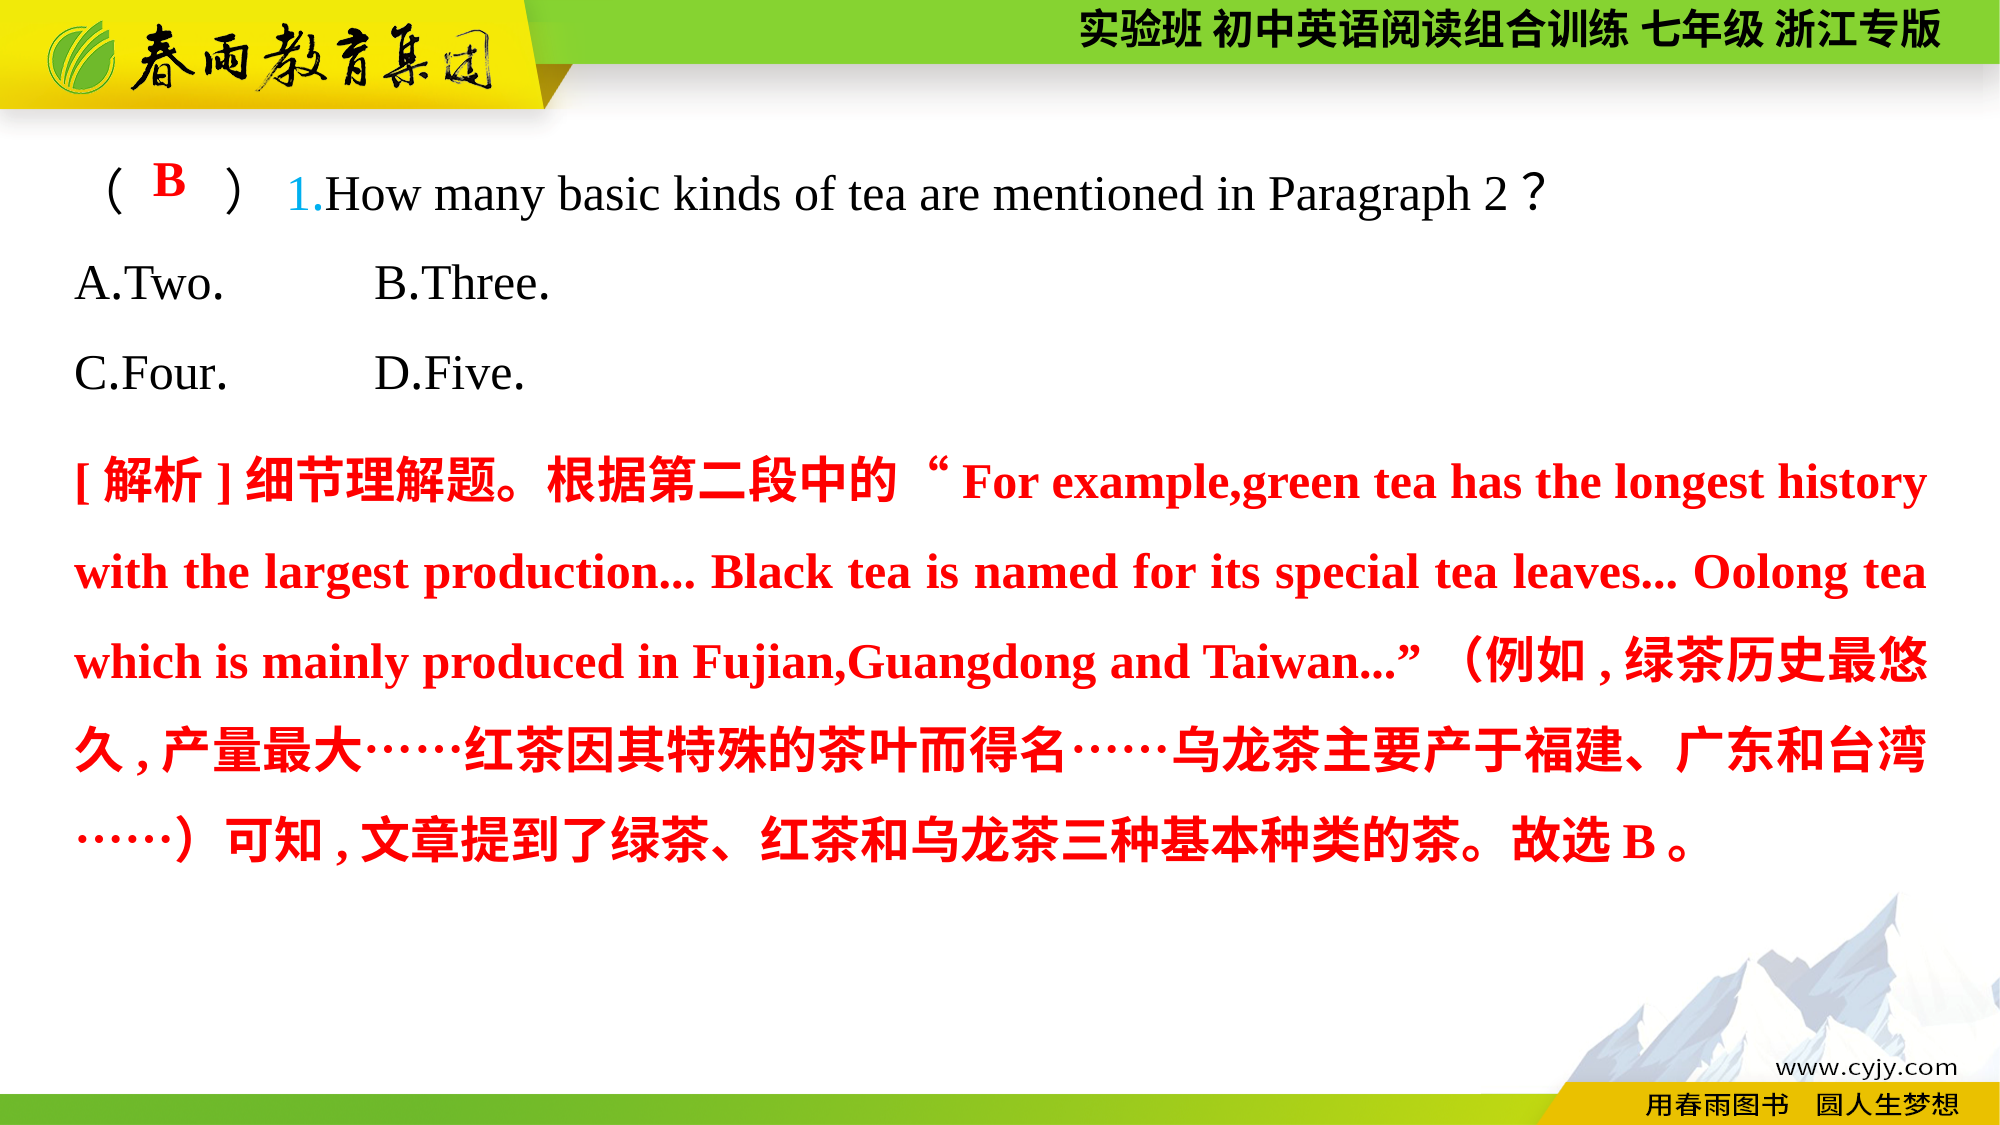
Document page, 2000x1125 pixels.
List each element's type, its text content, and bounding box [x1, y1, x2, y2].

text_box B [138, 139, 202, 214]
text_box [解析]细节理解题。根据第二段中的“For example,green tea has the longest history with the largest production... Black tea is named for its special tea leaves... Oolong tea which is mainly produced in Fujian,Guangdong and Taiwan...”（例如,绿茶历史最悠久,产量最大……红茶因其特殊的茶叶而得名……乌龙茶主要产于福建、广东和台湾……）可知,文章提到了绿茶、红茶和乌龙茶三种基本种类的茶。故选B。 [59, 411, 1944, 877]
picture [0, 0, 2000, 1125]
list （ ）1.How many basic kinds of tea are mentioned in Paragraph 2？ A.Two. B.Three. C.Four. D.Five. [59, 122, 1944, 399]
